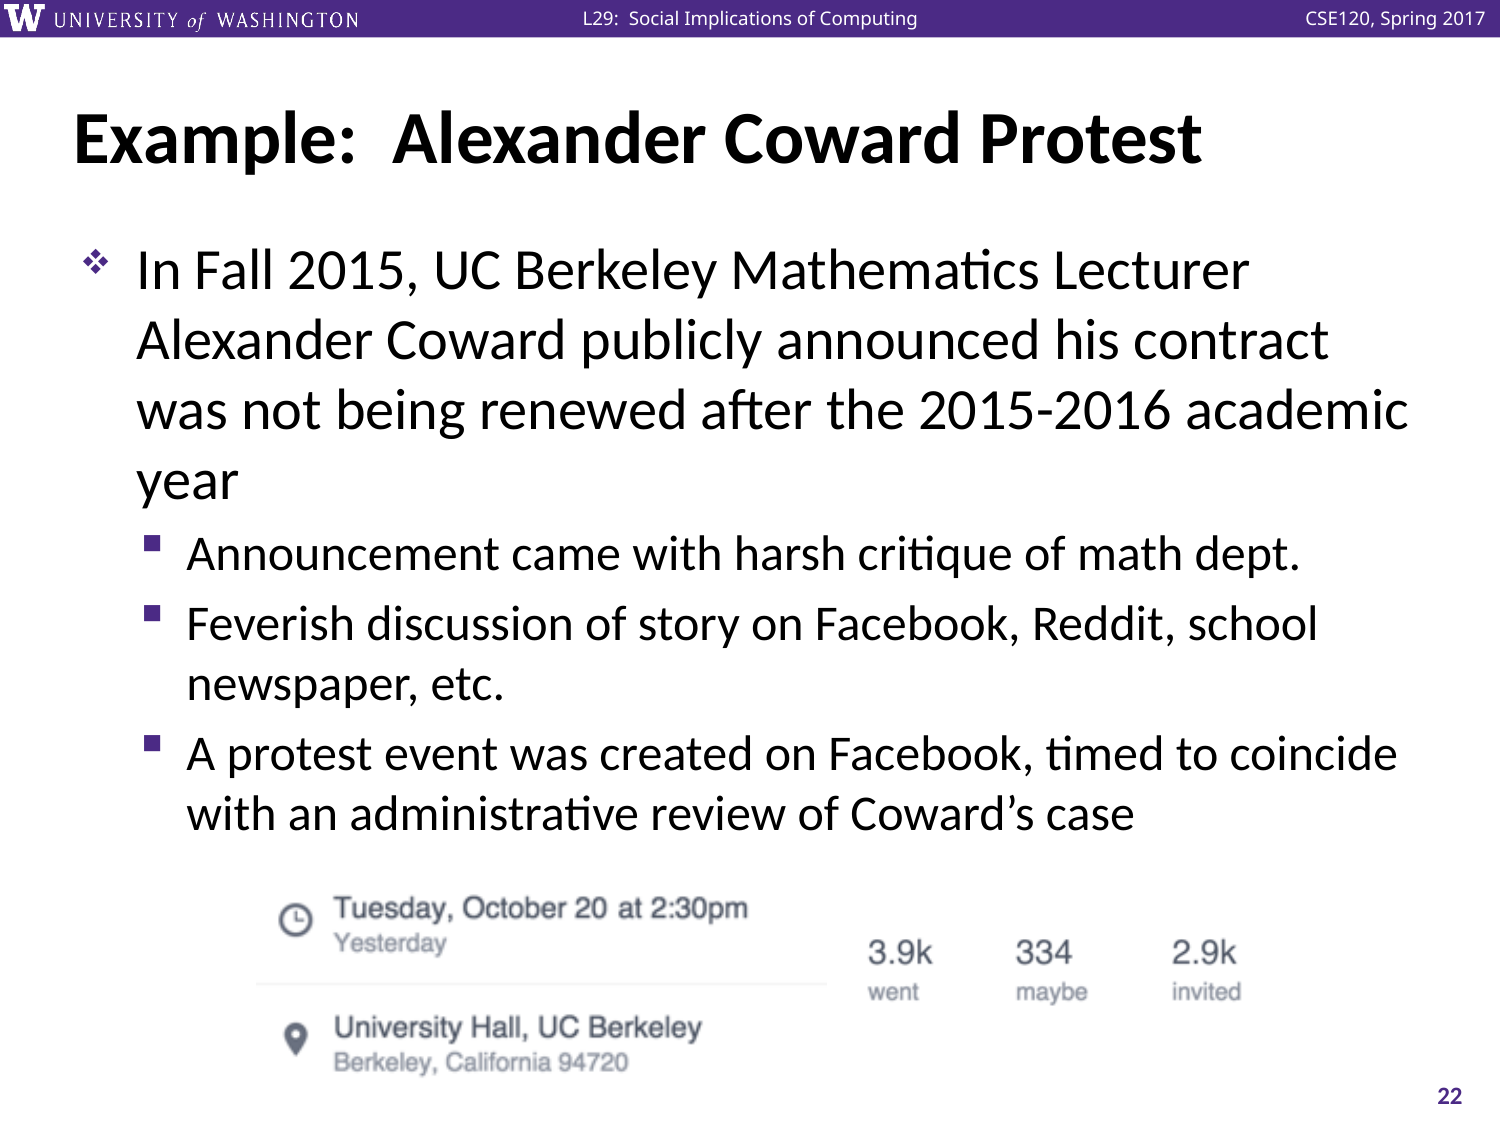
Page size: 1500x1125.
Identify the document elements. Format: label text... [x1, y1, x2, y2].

title Example: Alexander Coward Protest [58, 71, 1438, 197]
picture [255, 872, 827, 1096]
list In Fall 2015, UC Berkeley Mathematics Lecturer Alexander Coward publicly announced his contract was not being renewed after the 2015-2016 academic year Announcement came with harsh critique of math dept. Feverish discussion of story on Facebook, Reddit, school newspaper, etc. A protest event was created on Facebook, timed to coincide with an administrative review of Coward’s case [64, 223, 1438, 1040]
slide_number 22 [1400, 1065, 1500, 1125]
picture [4, 4, 358, 32]
picture [856, 912, 1270, 1018]
